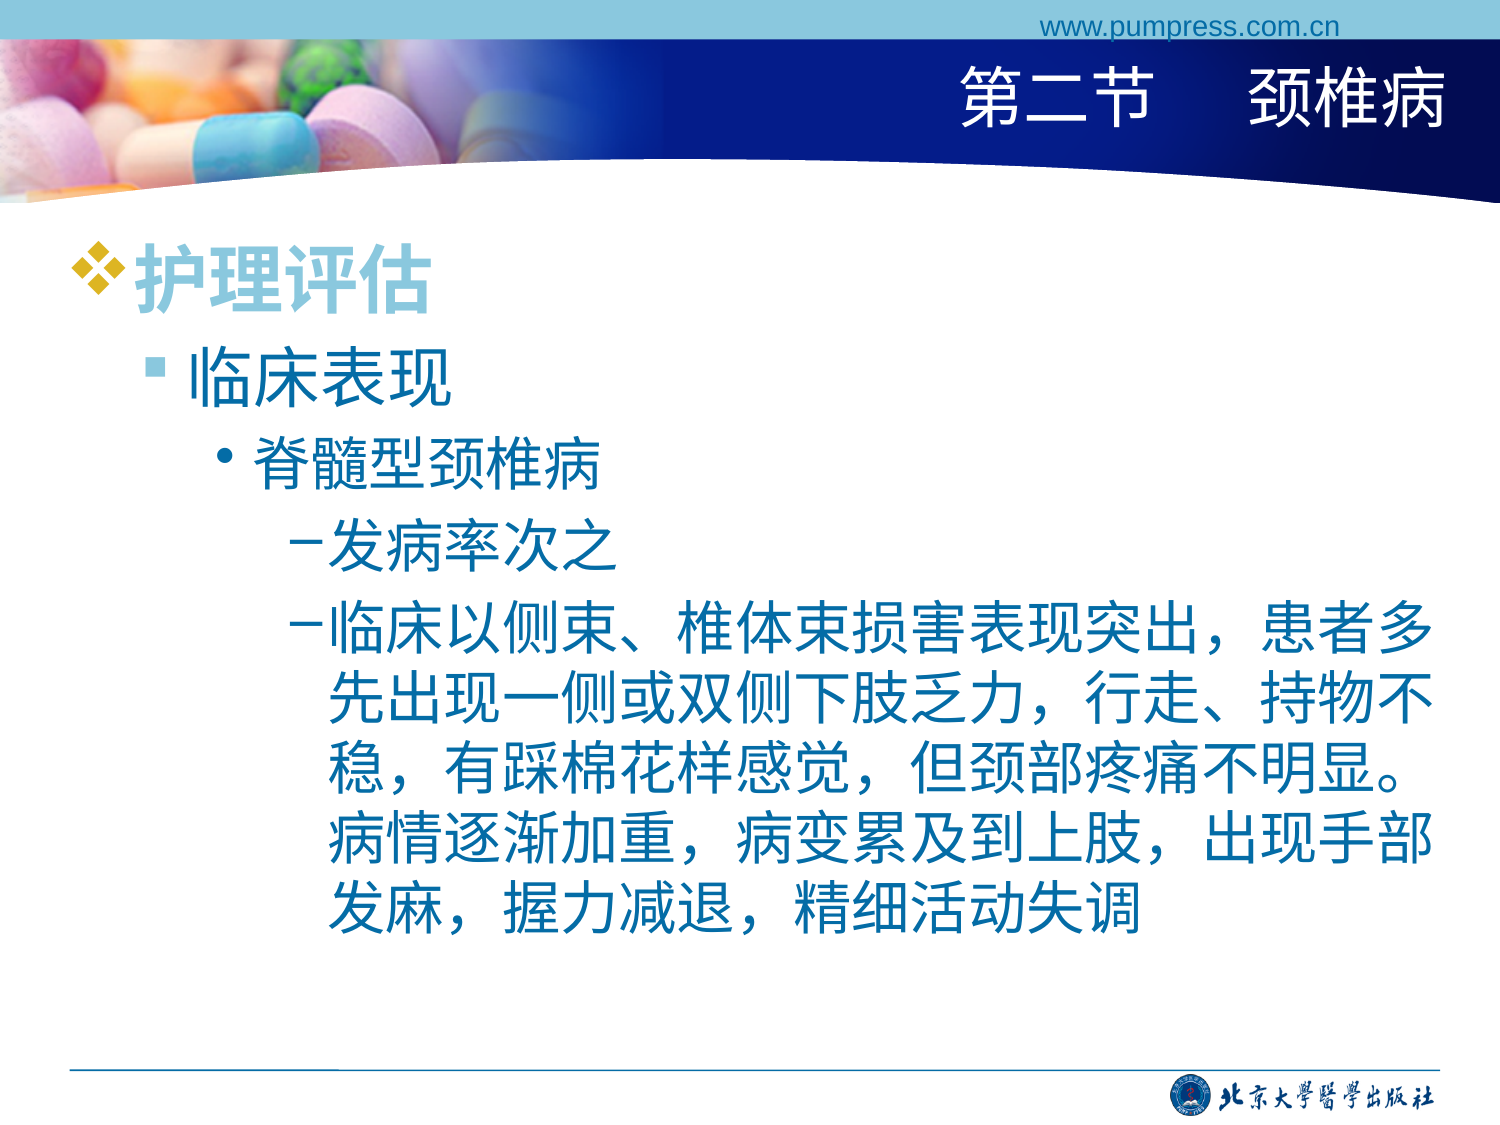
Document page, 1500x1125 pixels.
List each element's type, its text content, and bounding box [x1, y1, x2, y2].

list 护理评估 临床表现 脊髓型颈椎病 发病率次之 临床以侧束、椎体束损害表现突出，患者多先出现一侧或双侧下肢乏力，行走、持物不稳，有踩棉花样感觉，但颈部疼痛不明显。病情逐渐加重，病变累及到上肢，出现手部发麻，握力减退，精细活动失调 [49, 224, 1463, 1026]
picture [0, 40, 1500, 203]
slide_number www.pumpress.com.cn [1025, 0, 1463, 38]
picture [1170, 1074, 1436, 1118]
title 第二节 颈椎病 [137, 49, 1463, 143]
